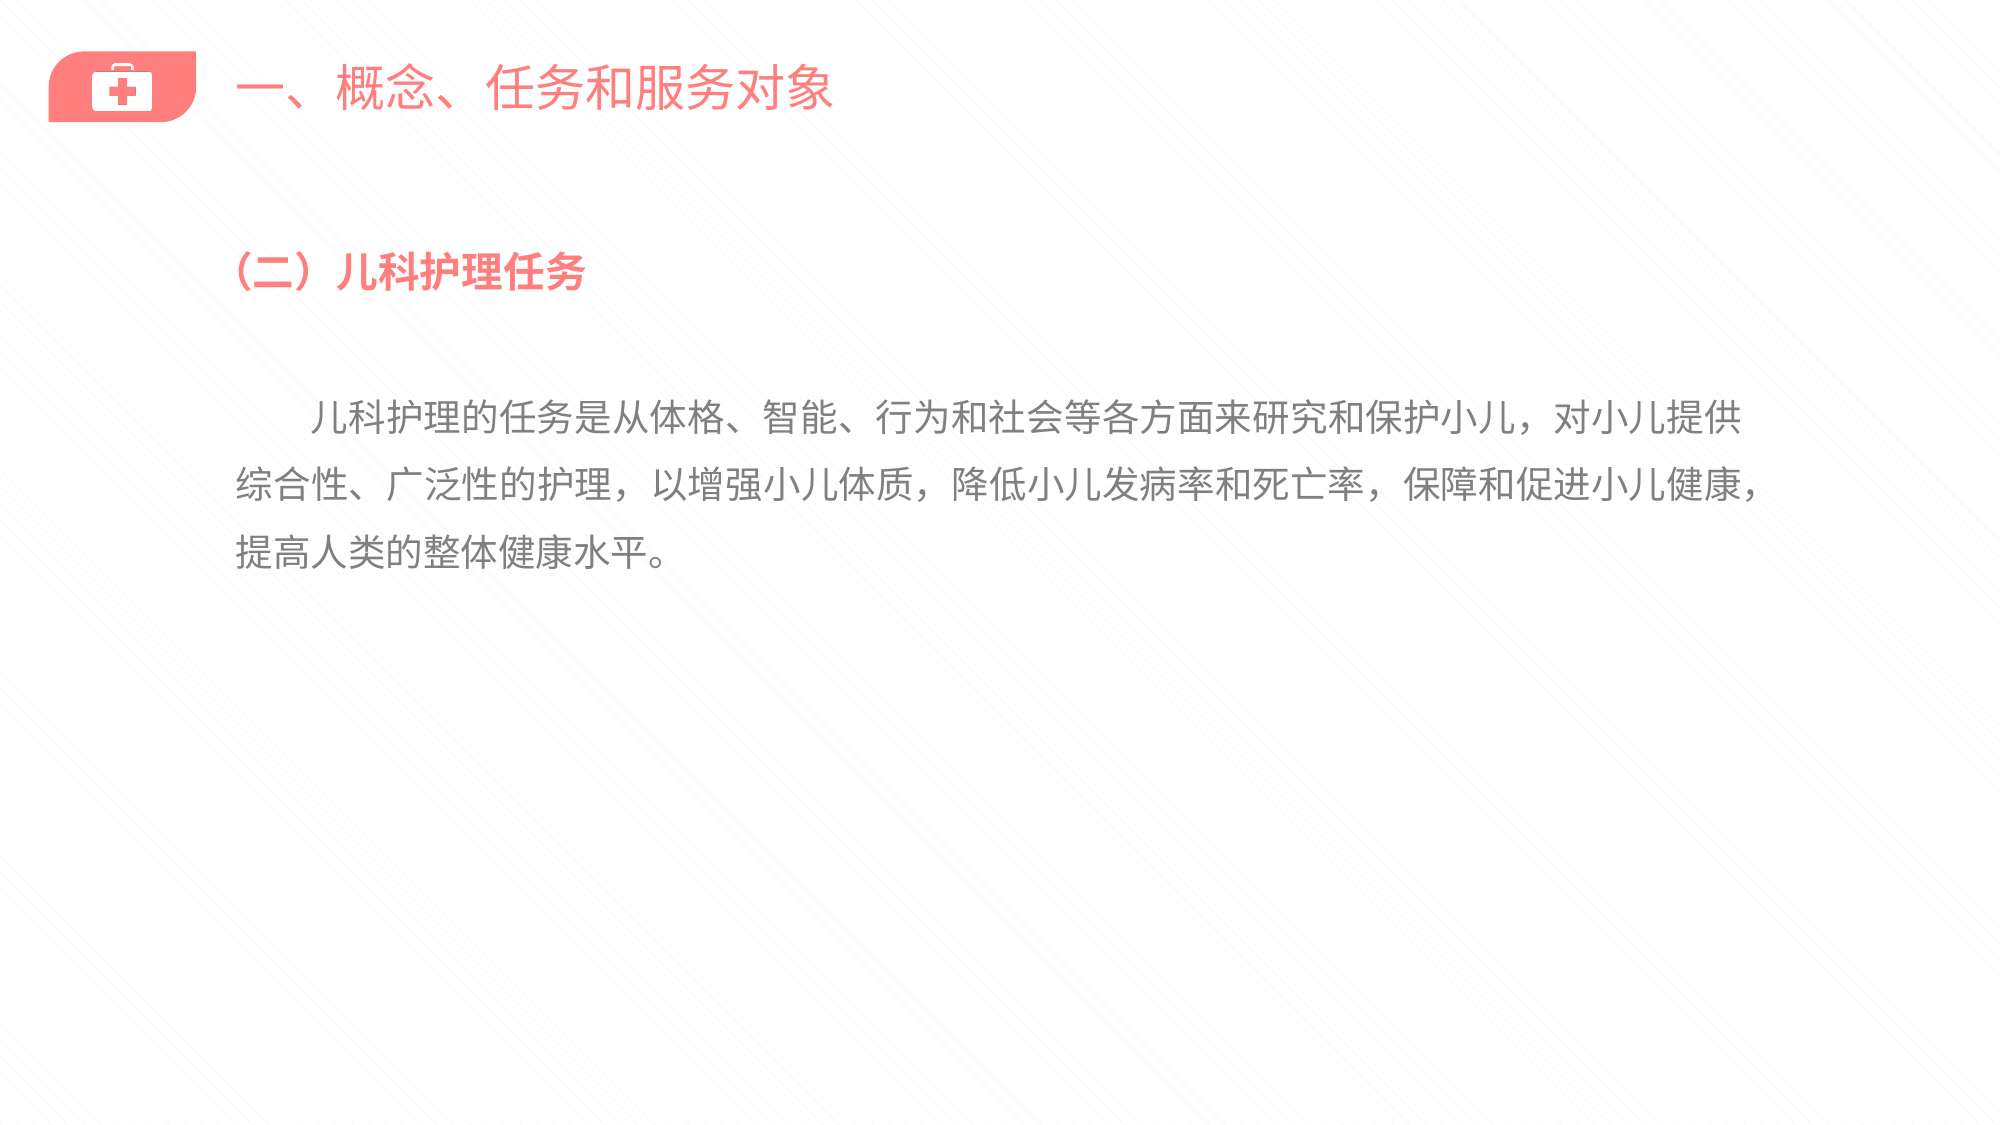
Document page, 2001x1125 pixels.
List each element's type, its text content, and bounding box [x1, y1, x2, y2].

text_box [48, 42, 1934, 132]
text_box （二）儿科护理任务 [196, 238, 1355, 303]
text_box 儿科护理的任务是从体格、智能、行为和社会等各方面来研究和保护小儿，对小儿提供综合性、广泛性的护理，以增强小儿体质，降低小儿发病率和死亡率，保障和促进小儿健康，提高人类的整体健康水平。 [220, 363, 1757, 582]
